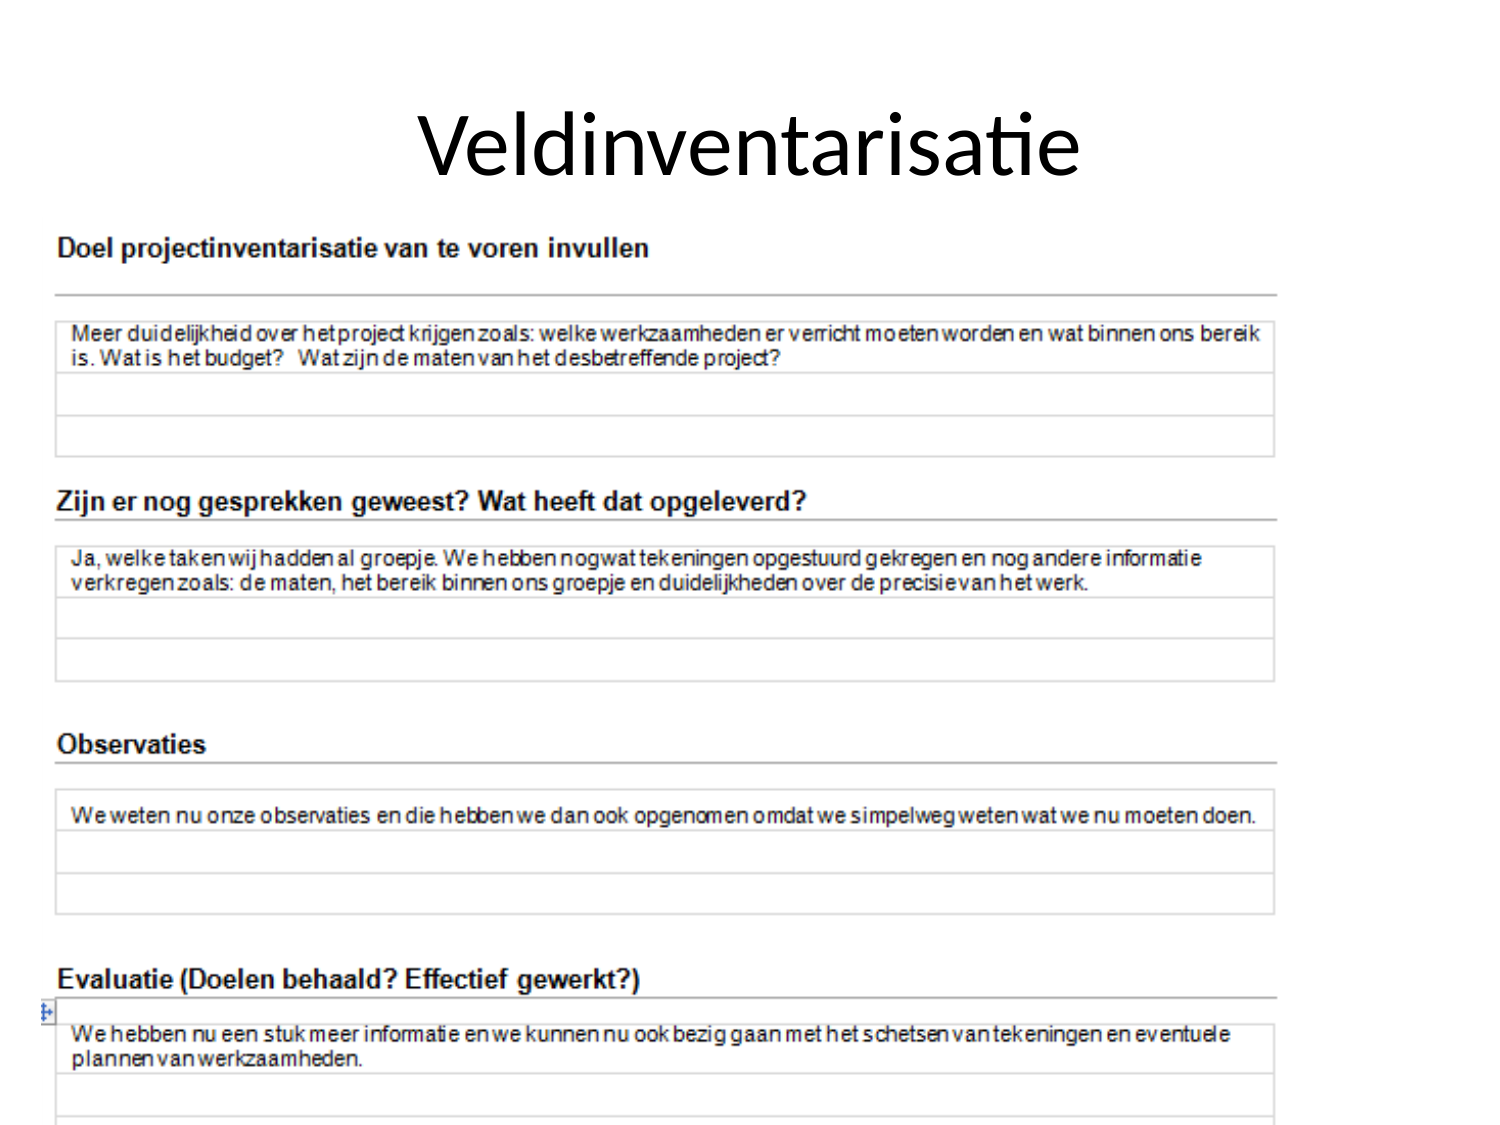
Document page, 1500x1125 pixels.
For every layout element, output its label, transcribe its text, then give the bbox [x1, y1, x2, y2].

title Veldinventarisatie [75, 45, 1425, 233]
picture [40, 216, 1292, 1125]
